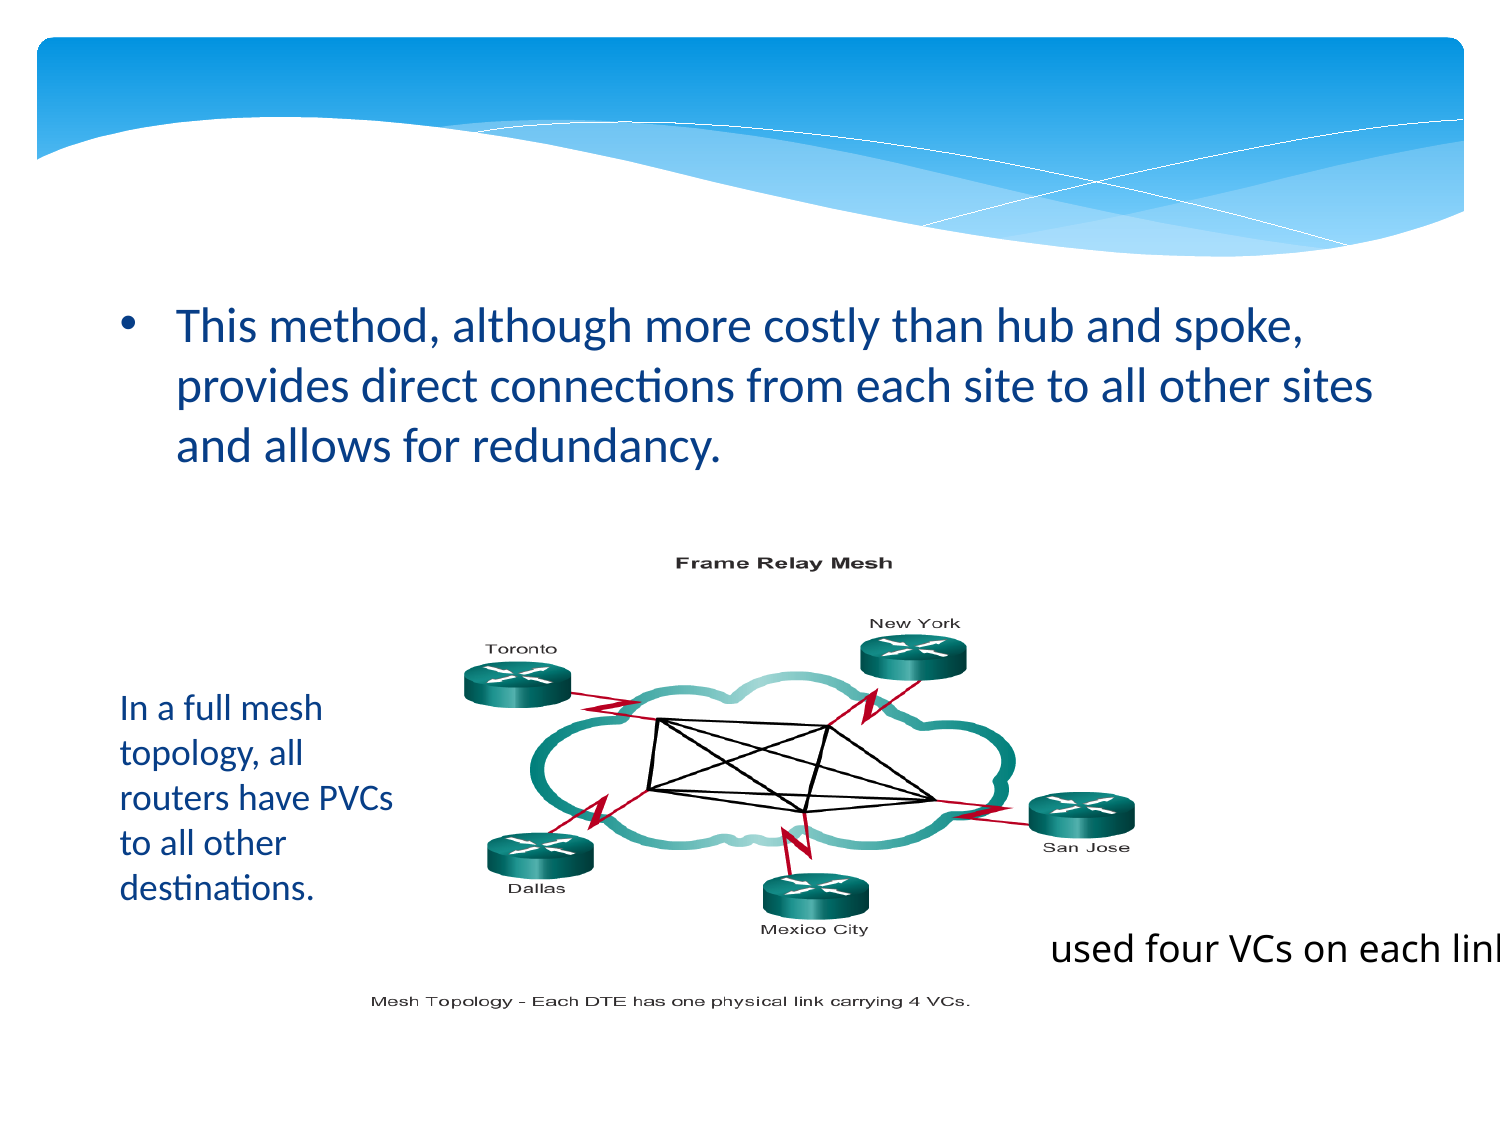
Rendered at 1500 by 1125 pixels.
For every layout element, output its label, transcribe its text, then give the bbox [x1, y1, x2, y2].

text_box used four VCs on each link [1161, 917, 1500, 978]
text_box This method, although more costly than hub and spoke, provides direct connections from each site to all other sites and allows for redundancy. [104, 284, 1414, 480]
text_box In a full mesh topology, all routers have PVCs to all other destinations. [104, 675, 356, 915]
picture [362, 551, 1157, 1022]
